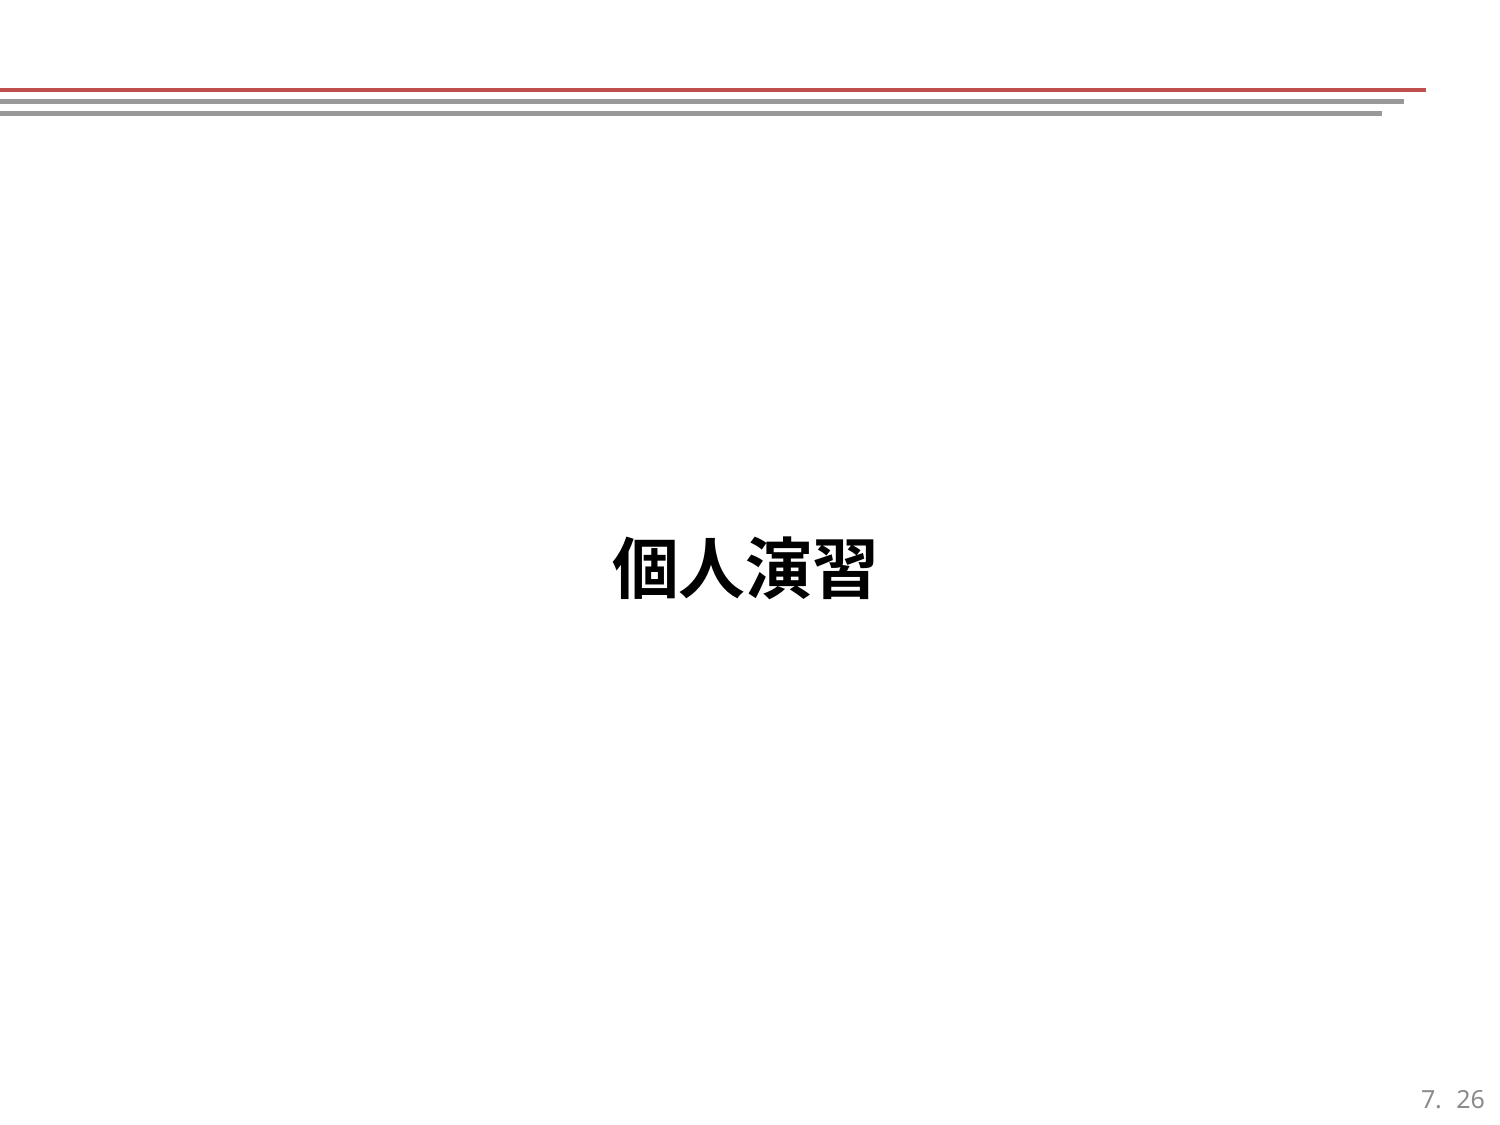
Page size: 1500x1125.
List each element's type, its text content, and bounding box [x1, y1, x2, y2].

text_box 個人演習 [27, 517, 1464, 616]
slide_number 25 [1381, 1065, 1500, 1125]
